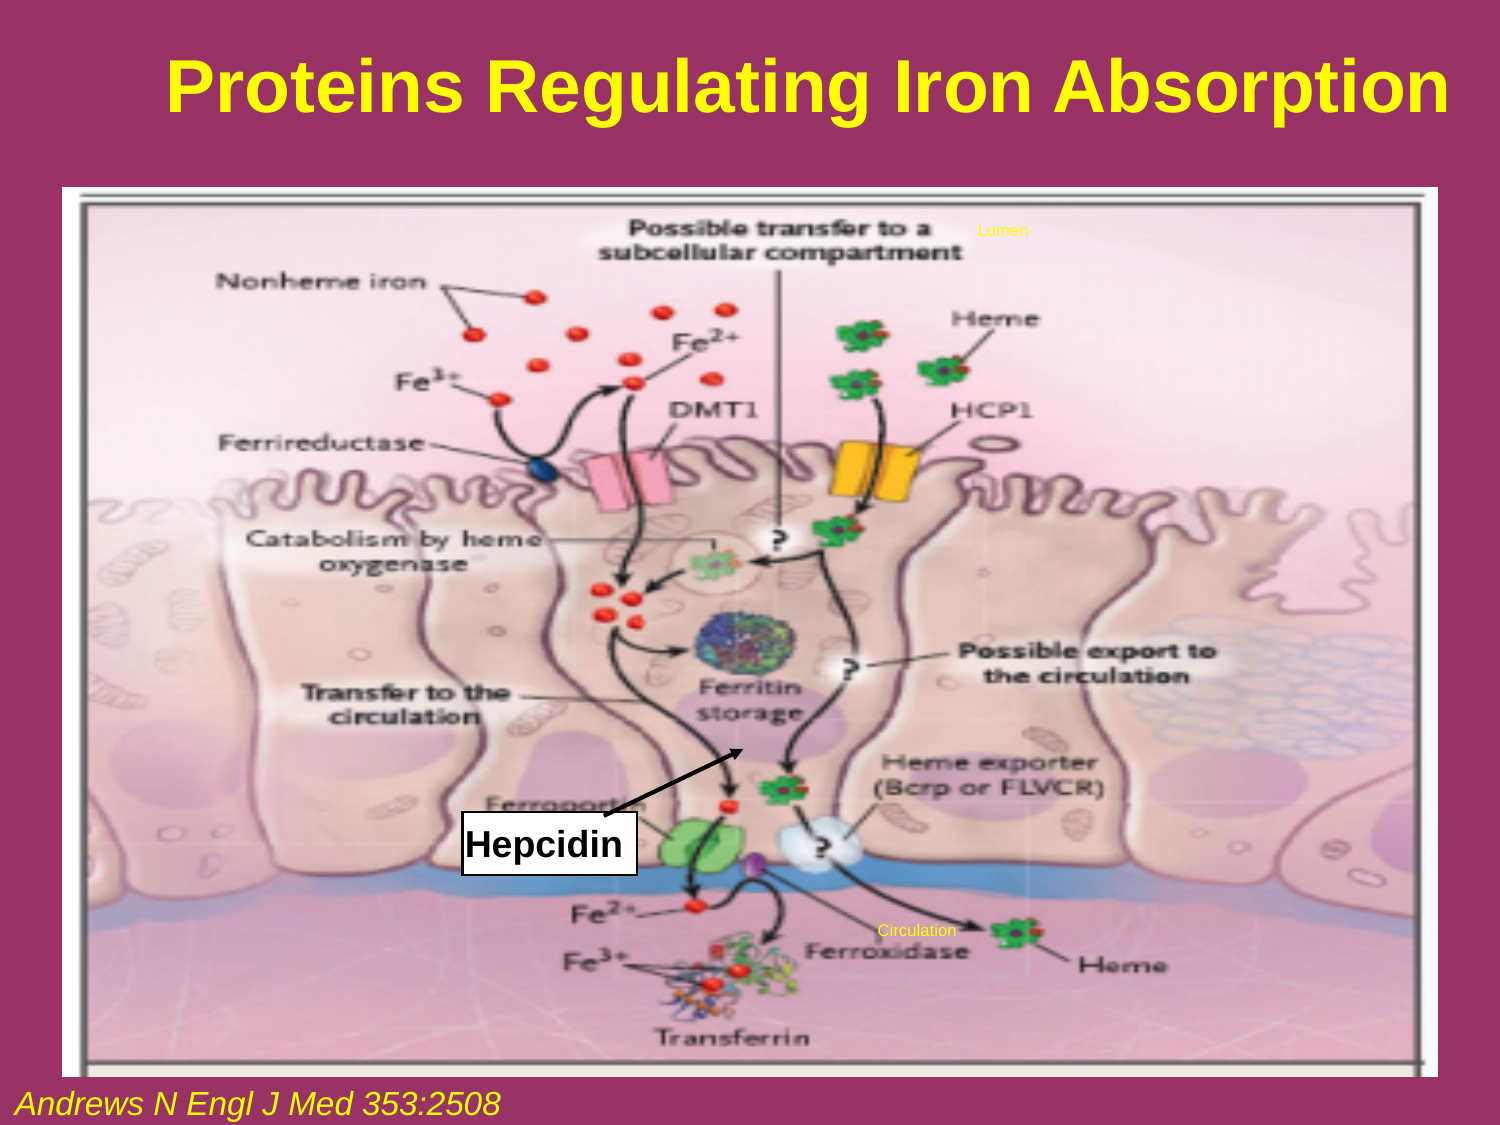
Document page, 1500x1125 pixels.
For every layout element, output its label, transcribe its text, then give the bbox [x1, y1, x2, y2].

text_box Andrews N Engl J Med 353:2508 [0, 1074, 575, 1125]
title Proteins Regulating Iron Absorption [90, 2, 1500, 163]
picture [62, 187, 1438, 1078]
